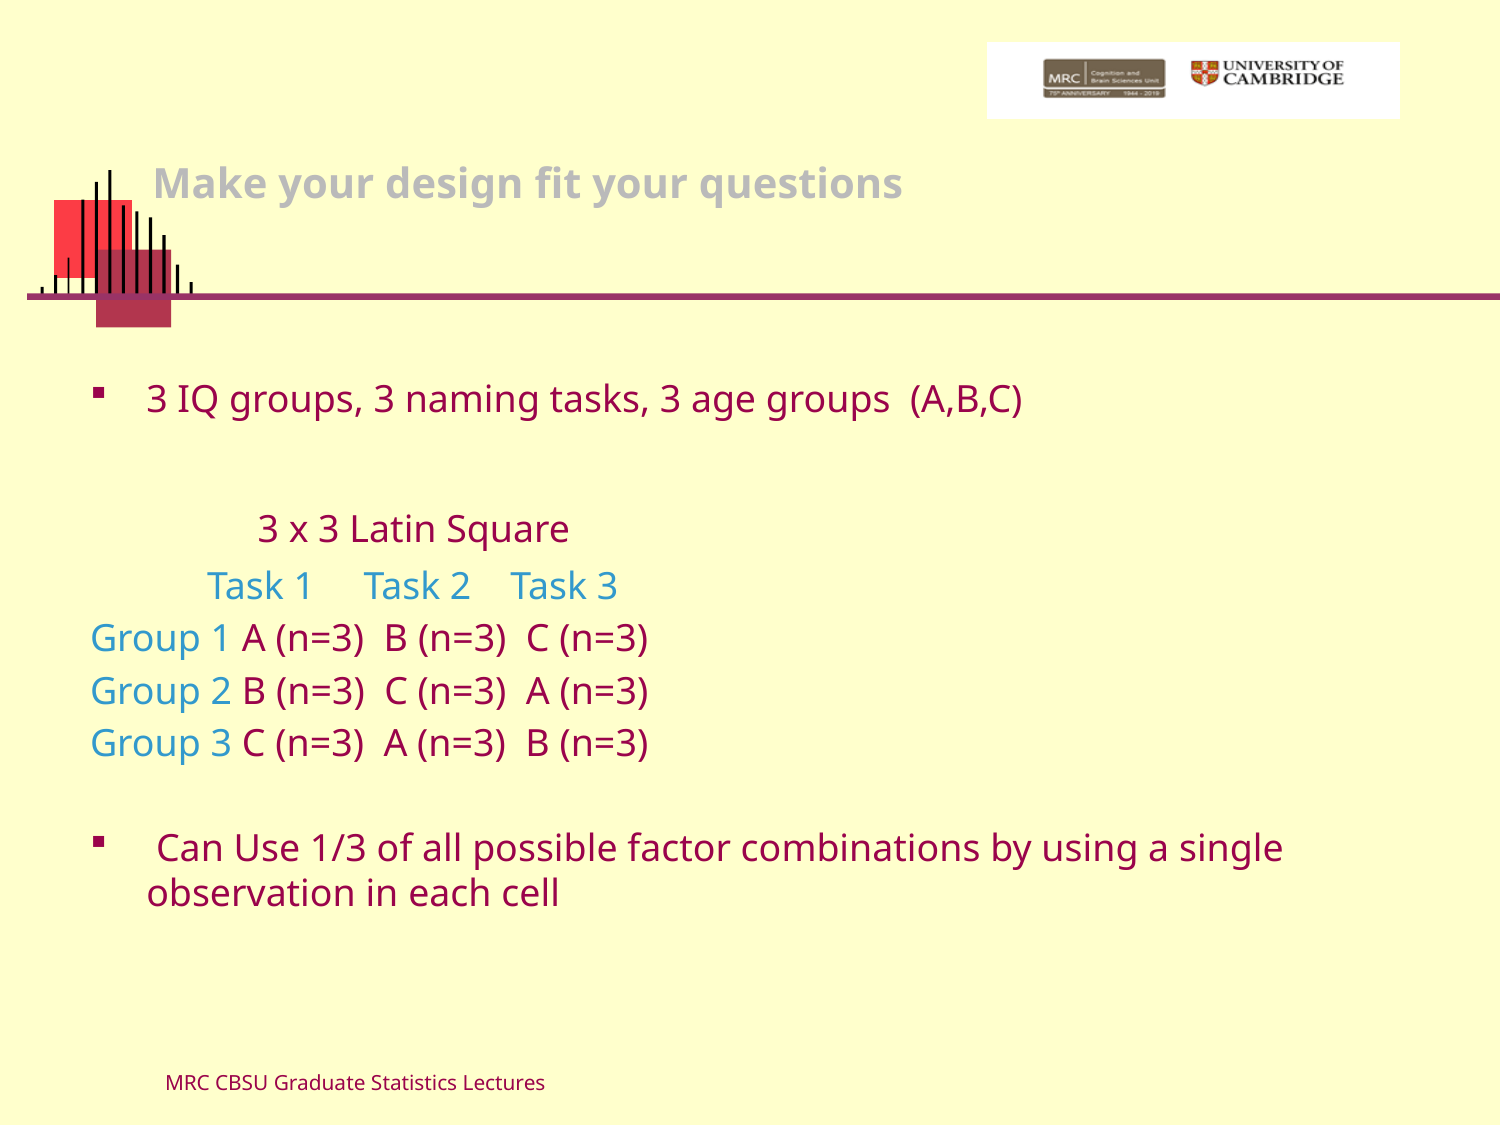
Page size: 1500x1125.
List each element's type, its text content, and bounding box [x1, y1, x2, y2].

list 3 IQ groups, 3 naming tasks, 3 age groups (A,B,C) 3 x 3 Latin Square Task 1 Task 2 Task 3 Group 1 A (n=3) B (n=3) C (n=3) Group 2 B (n=3) C (n=3) A (n=3) Group 3 C (n=3) A (n=3) B (n=3) Can Use 1/3 of all possible factor combinations by using a single observation in each cell [75, 262, 1425, 1038]
title Make your design fit your questions [137, 137, 988, 233]
picture [987, 42, 1400, 119]
footer MRC CBSU Graduate Statistics Lectures [149, 1062, 988, 1101]
